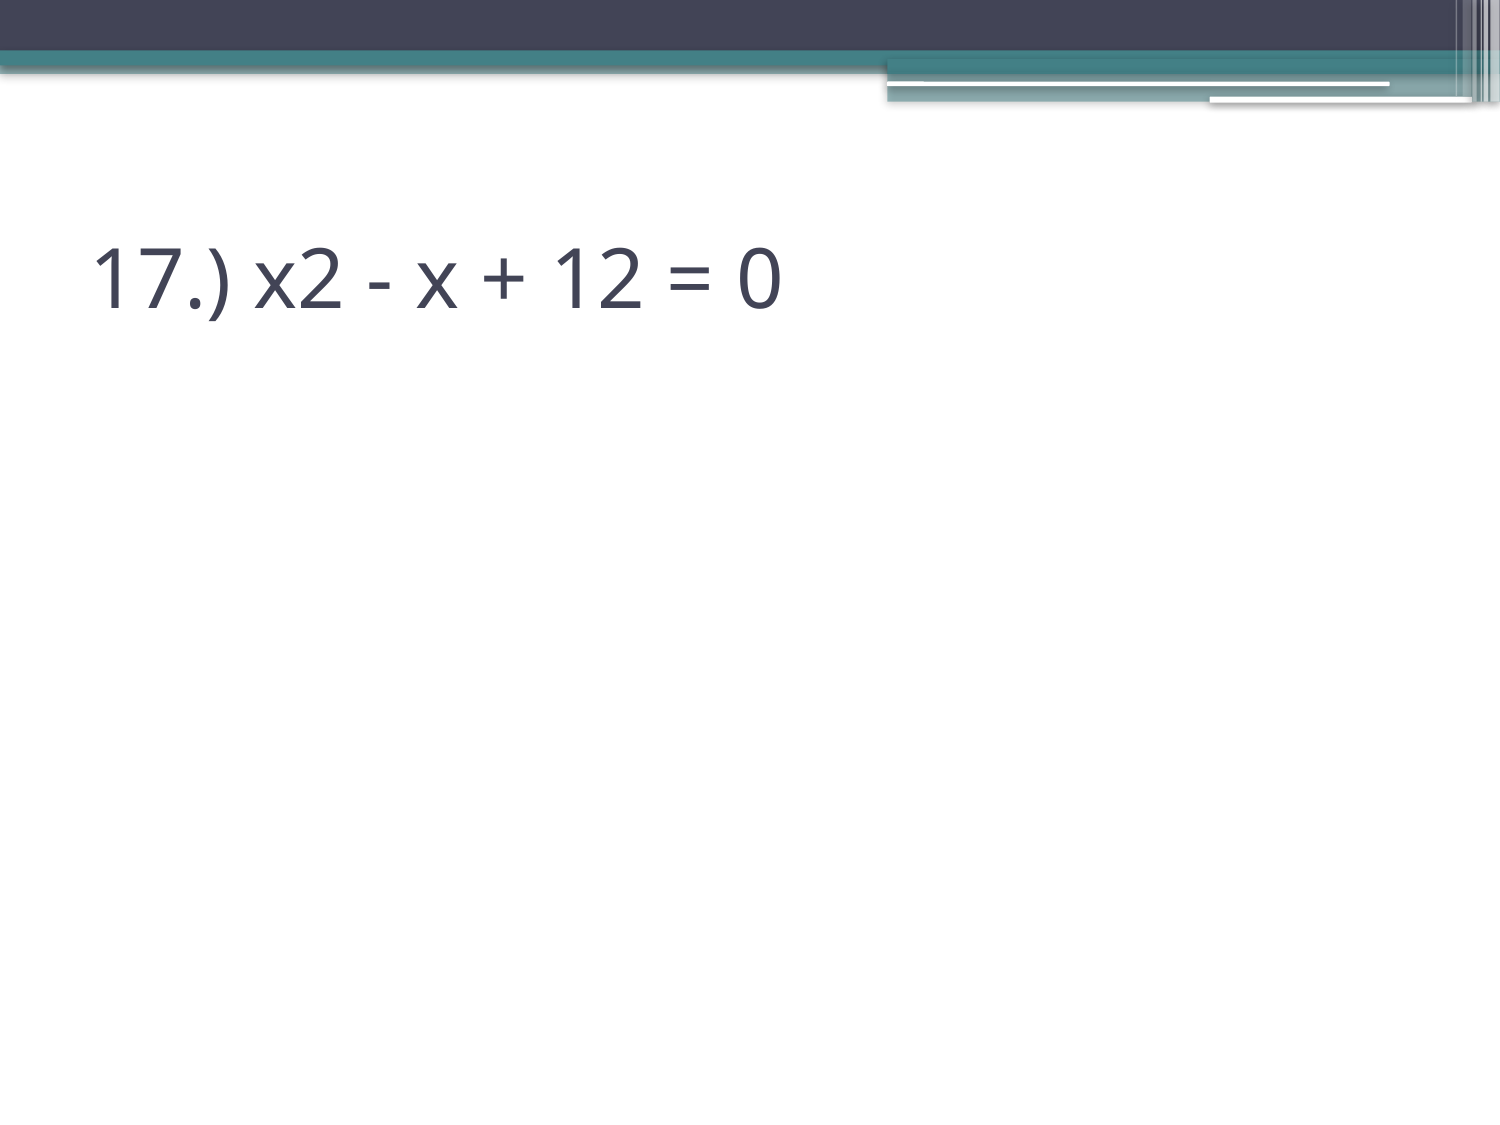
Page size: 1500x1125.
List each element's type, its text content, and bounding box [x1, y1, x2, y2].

title 17.) x2 - x + 12 = 0 [75, 187, 1425, 363]
